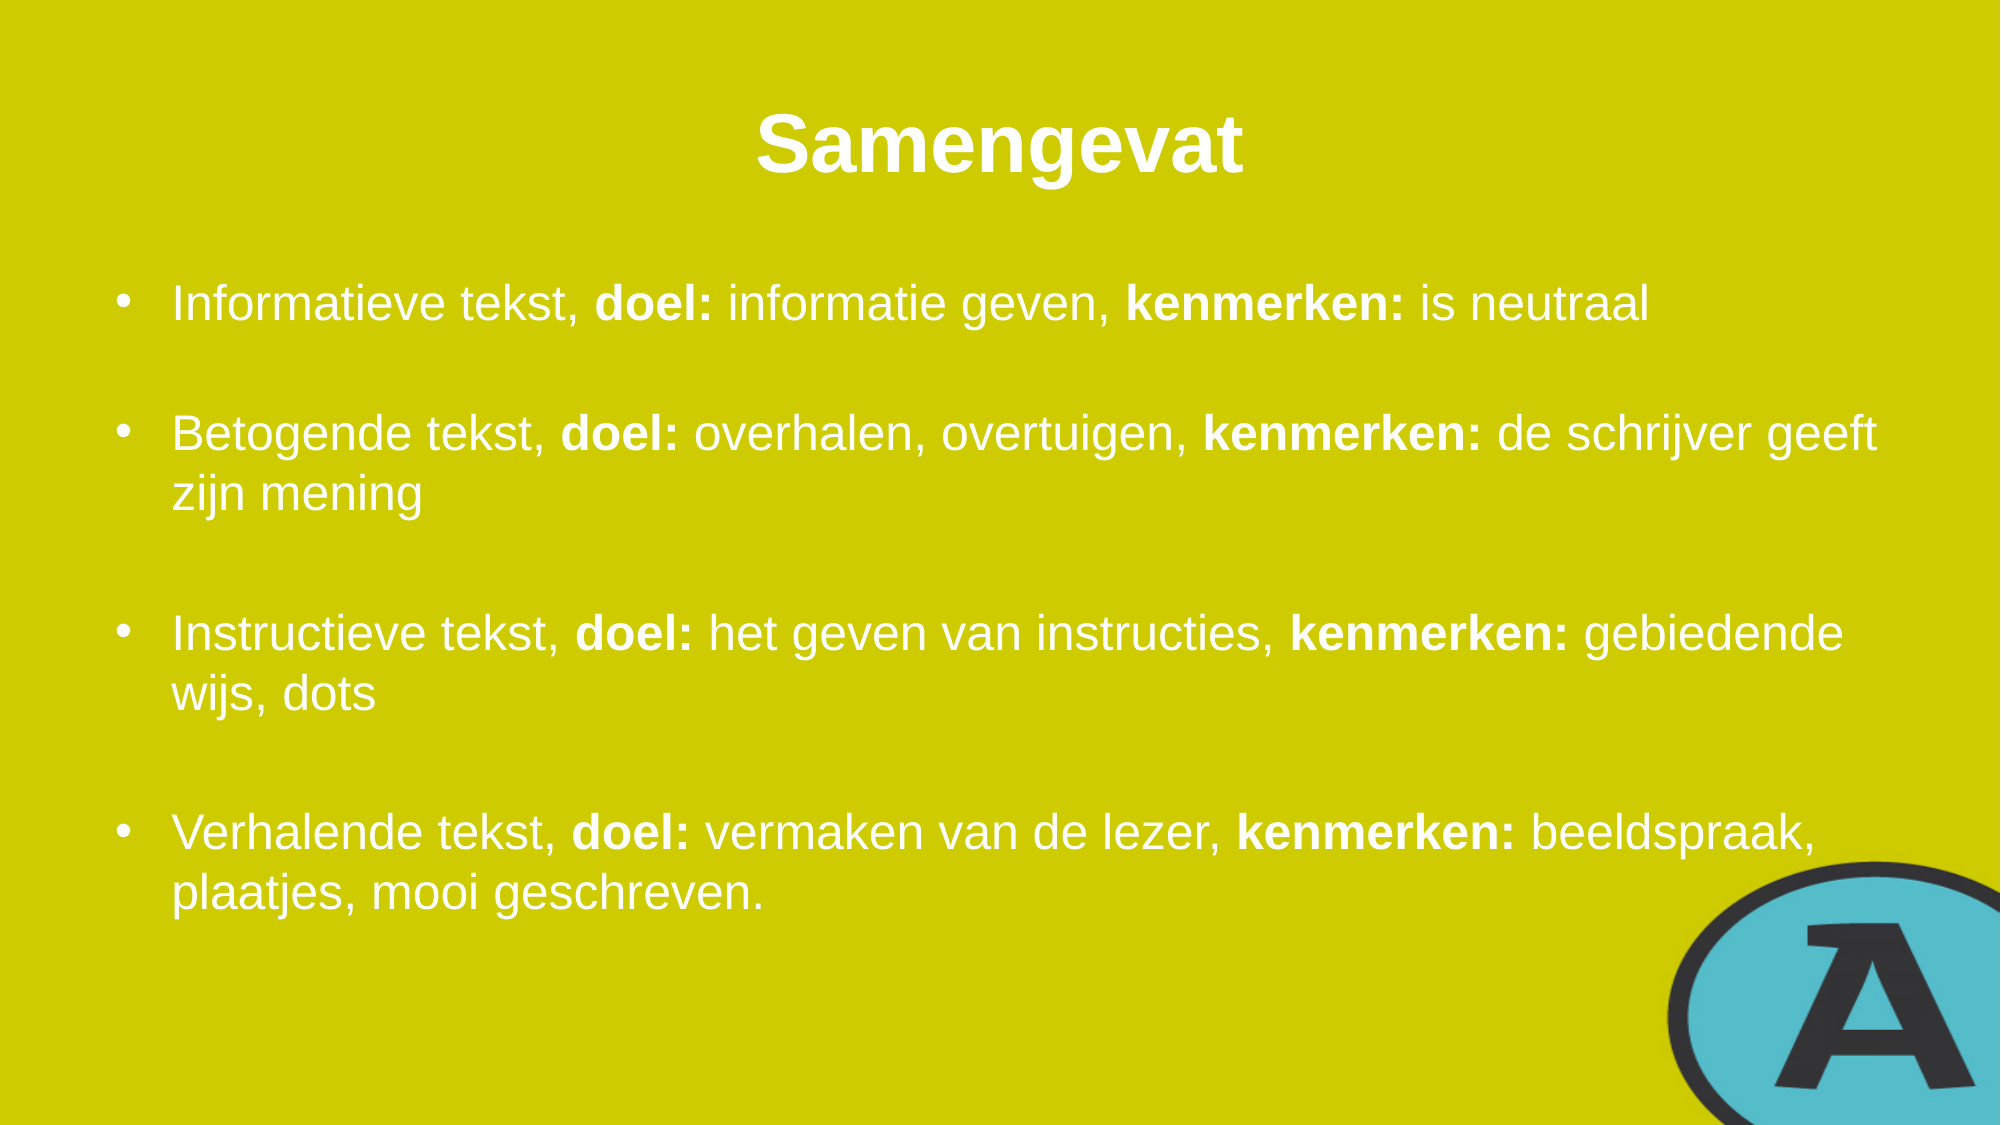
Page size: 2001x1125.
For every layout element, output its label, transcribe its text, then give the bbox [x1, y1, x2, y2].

title Samengevat [99, 45, 1900, 233]
picture [0, 0, 2000, 1125]
list Informatieve tekst, doel: informatie geven, kenmerken: is neutraal Betogende tekst, doel: overhalen, overtuigen, kenmerken: de schrijver geeft zijn mening Instructieve tekst, doel: het geven van instructies, kenmerken: gebiedende wijs, dots Verhalende tekst, doel: vermaken van de lezer, kenmerken: beeldspraak, plaatjes, mooi geschreven. [99, 262, 1900, 1012]
